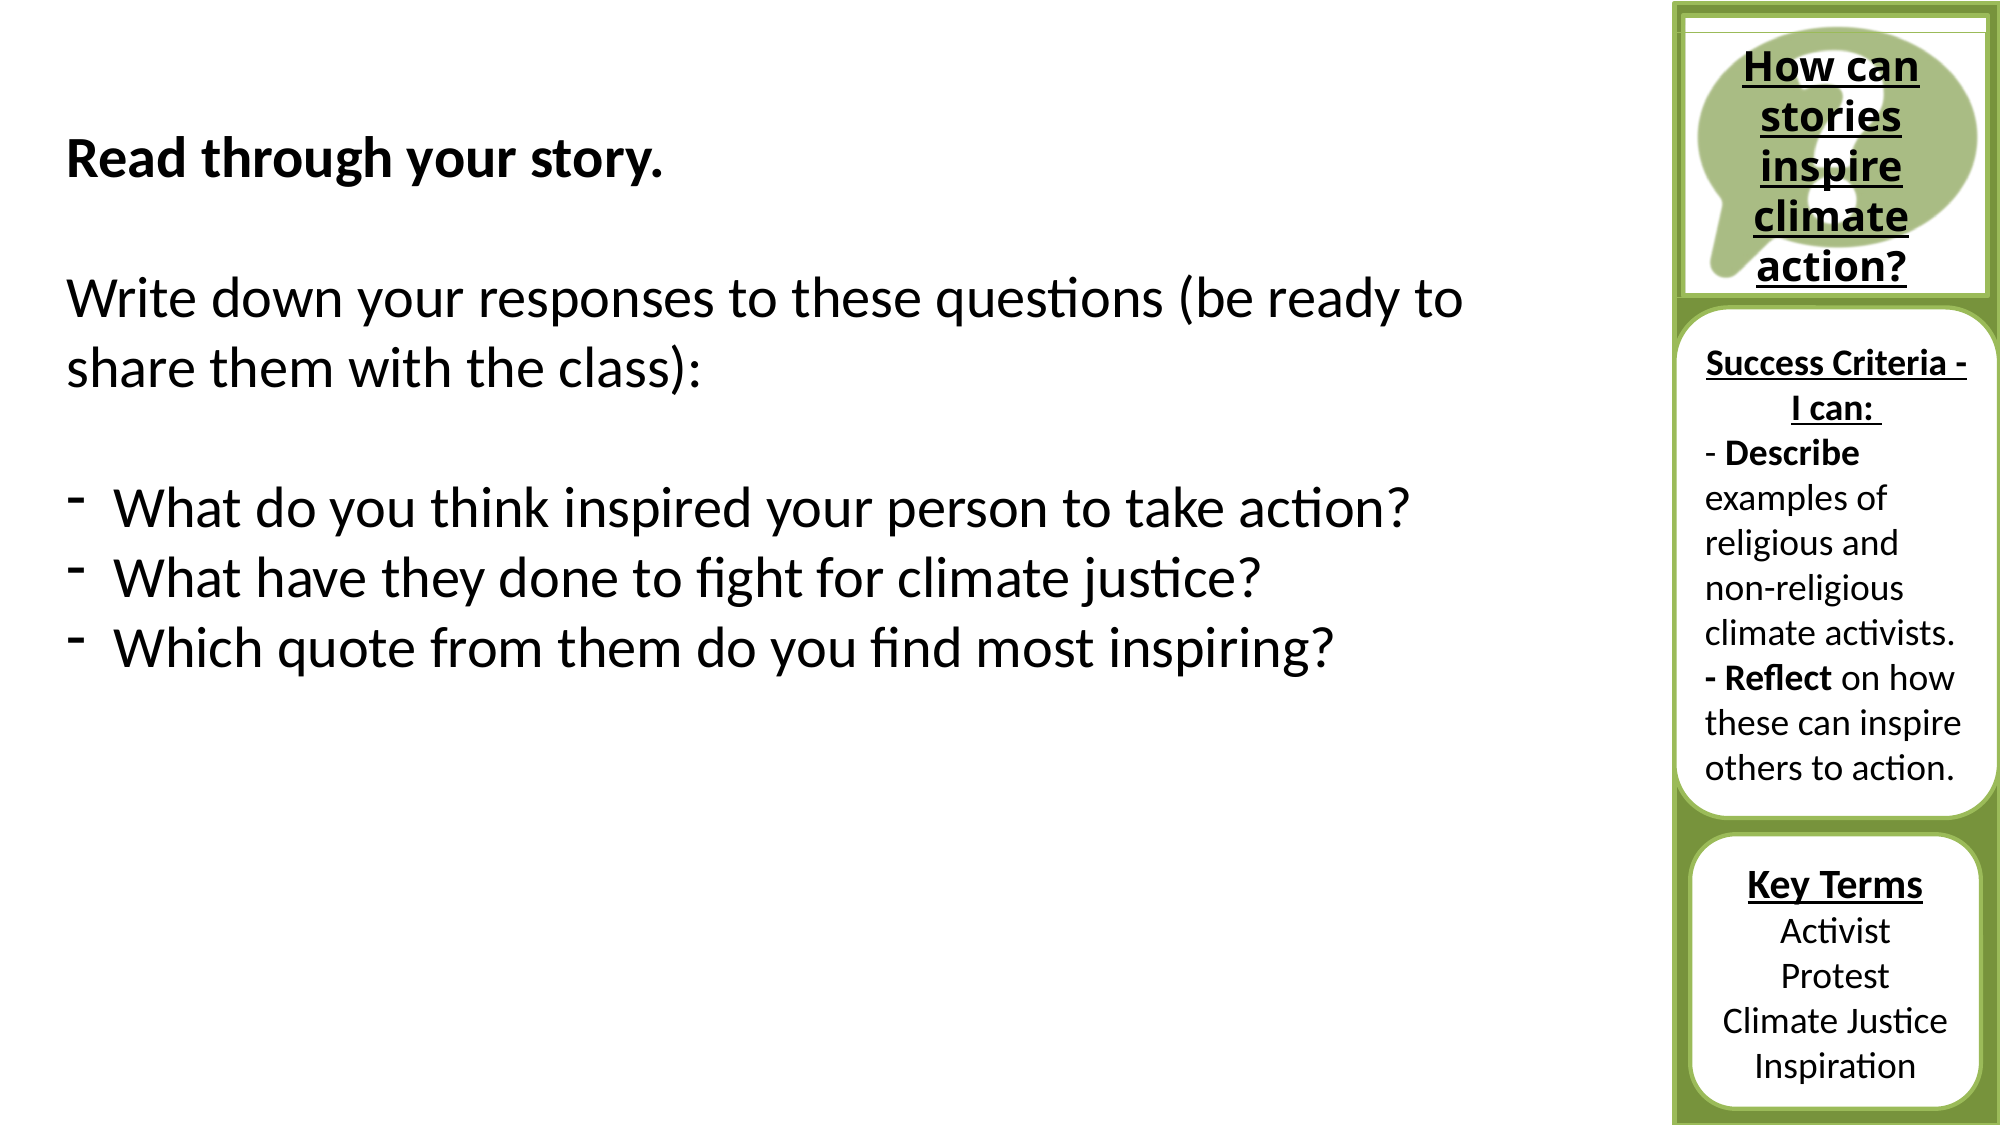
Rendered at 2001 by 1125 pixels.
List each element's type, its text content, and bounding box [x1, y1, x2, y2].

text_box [1674, 2, 2000, 1125]
text_box Read through your story. Write down your responses to these questions (be ready to share them with the class): What do you think inspired your person to take action? What have they done to fight for climate justice? Which quote from them do you find most inspiring? [51, 111, 1600, 732]
